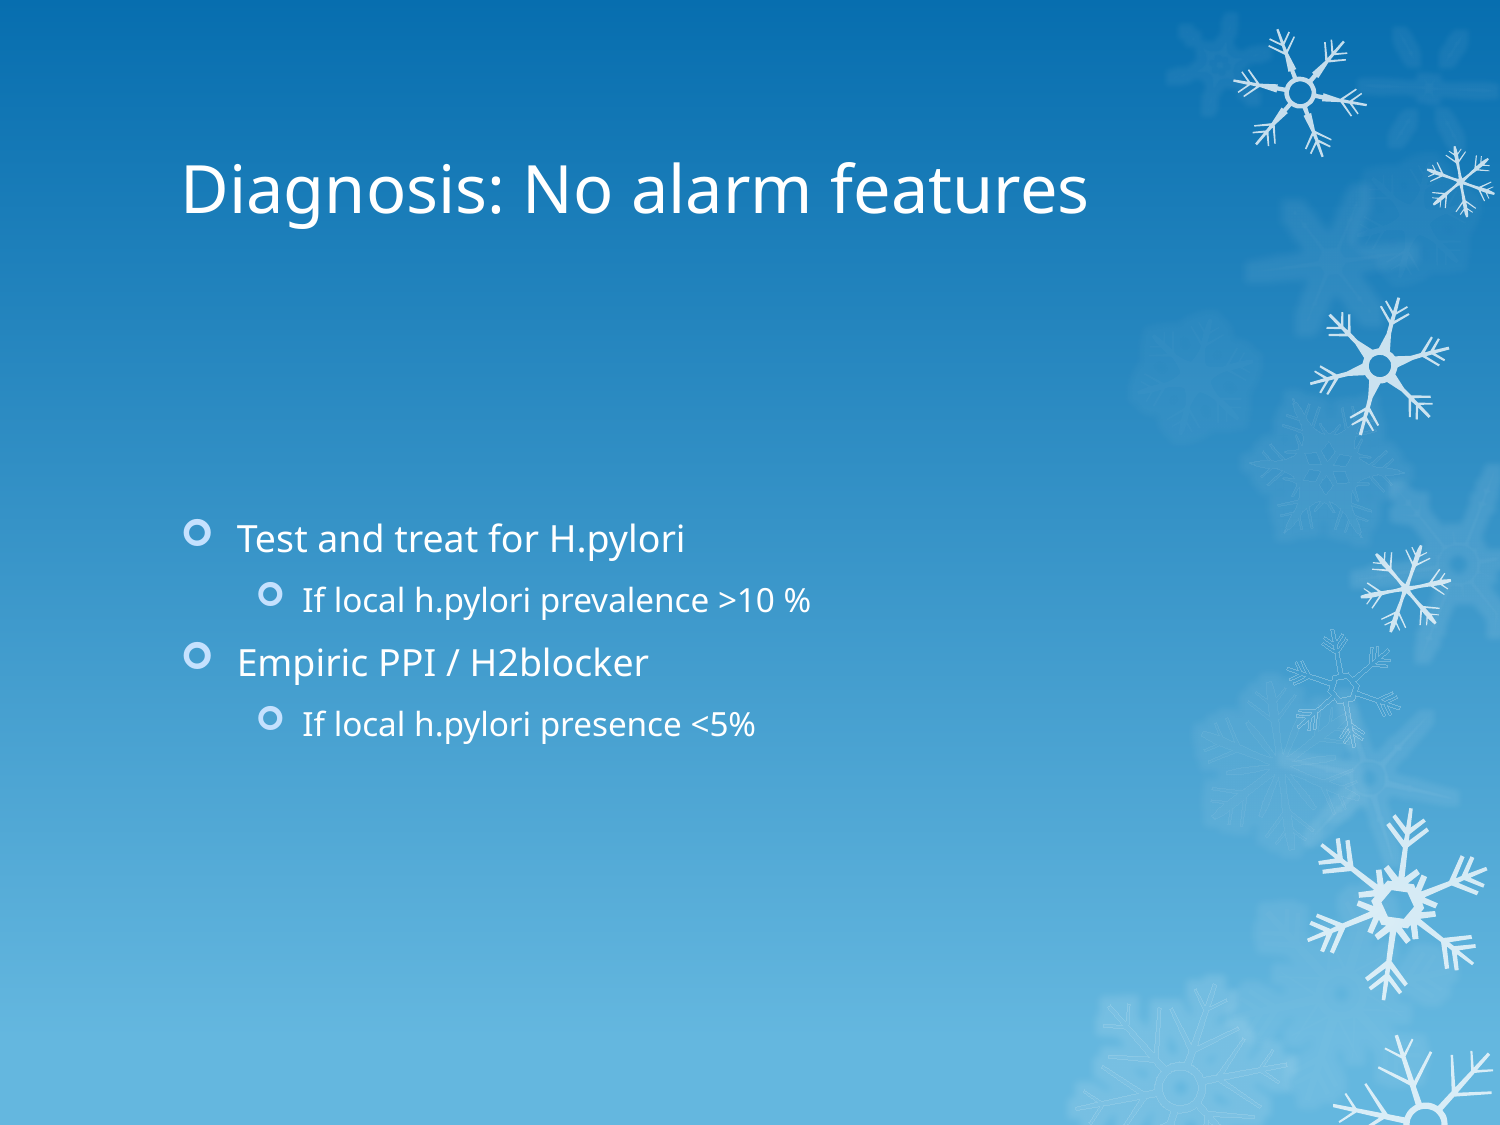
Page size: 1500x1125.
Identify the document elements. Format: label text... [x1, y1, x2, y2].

title Diagnosis: No alarm features [165, 110, 1335, 263]
list Test and treat for H.pylori If local h.pylori prevalence >10 % Empiric PPI / H2blocker If local h.pylori presence <5% [165, 296, 1335, 962]
